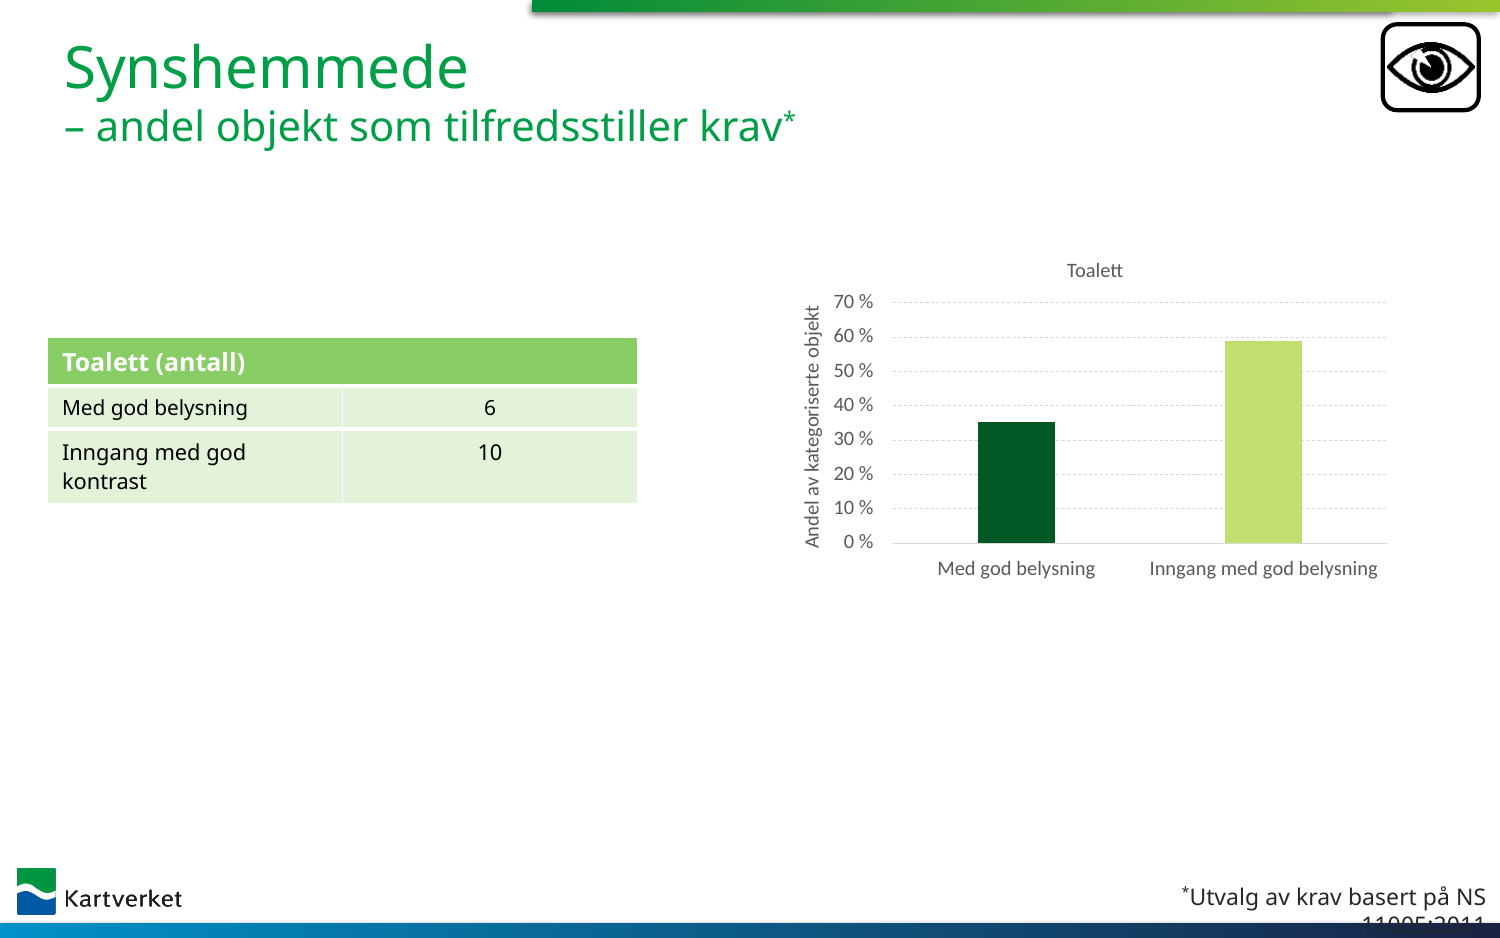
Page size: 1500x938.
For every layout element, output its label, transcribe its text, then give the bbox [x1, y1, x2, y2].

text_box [1382, 24, 1480, 111]
text_box Synshemmede – andel objekt som tilfredsstiller krav* [49, 24, 1431, 158]
picture [791, 249, 1400, 589]
table_cell 6 [343, 388, 637, 427]
text_box *Utvalg av krav basert på NS 11005:2011 [1068, 873, 1500, 938]
table_header Toalett (antall) [48, 338, 637, 384]
table_cell 10 [343, 431, 637, 503]
table_cell Inngang med god kontrast [48, 431, 342, 503]
table_cell Med god belysning [48, 388, 342, 427]
